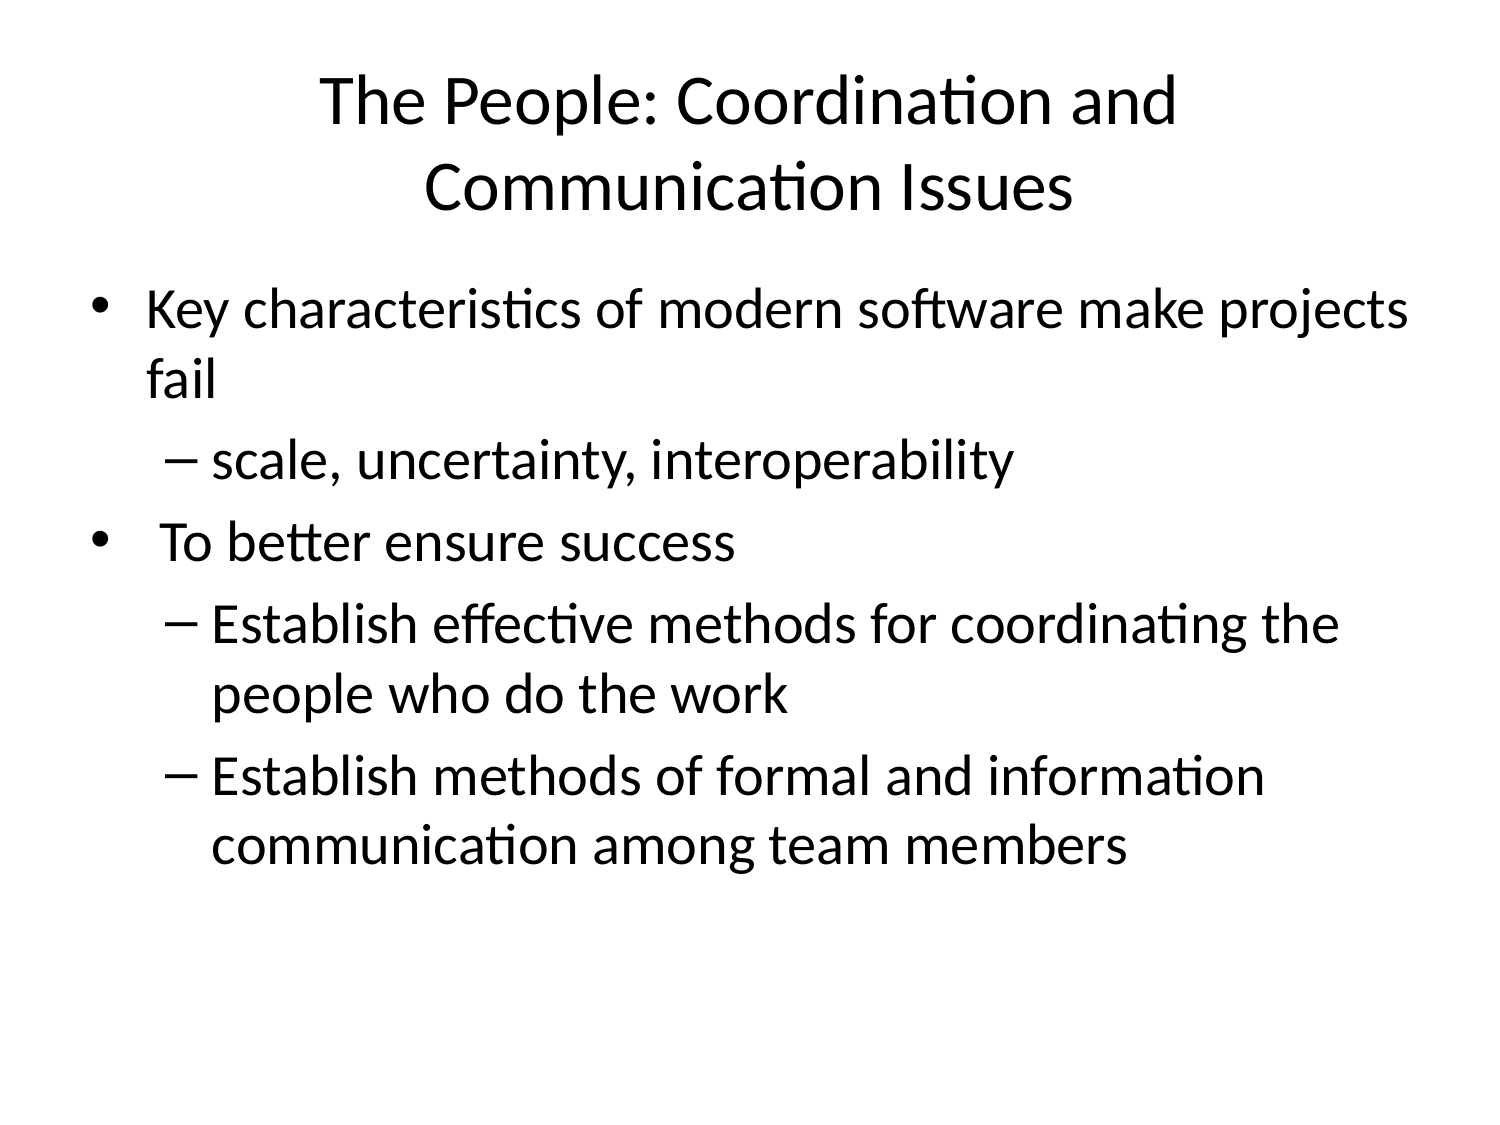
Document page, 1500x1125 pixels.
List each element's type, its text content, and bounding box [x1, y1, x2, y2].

title The People: Coordination and Communication Issues [75, 45, 1425, 233]
list Key characteristics of modern software make projects fail scale, uncertainty, interoperability To better ensure success Establish effective methods for coordinating the people who do the work Establish methods of formal and information communication among team members [75, 262, 1425, 1005]
